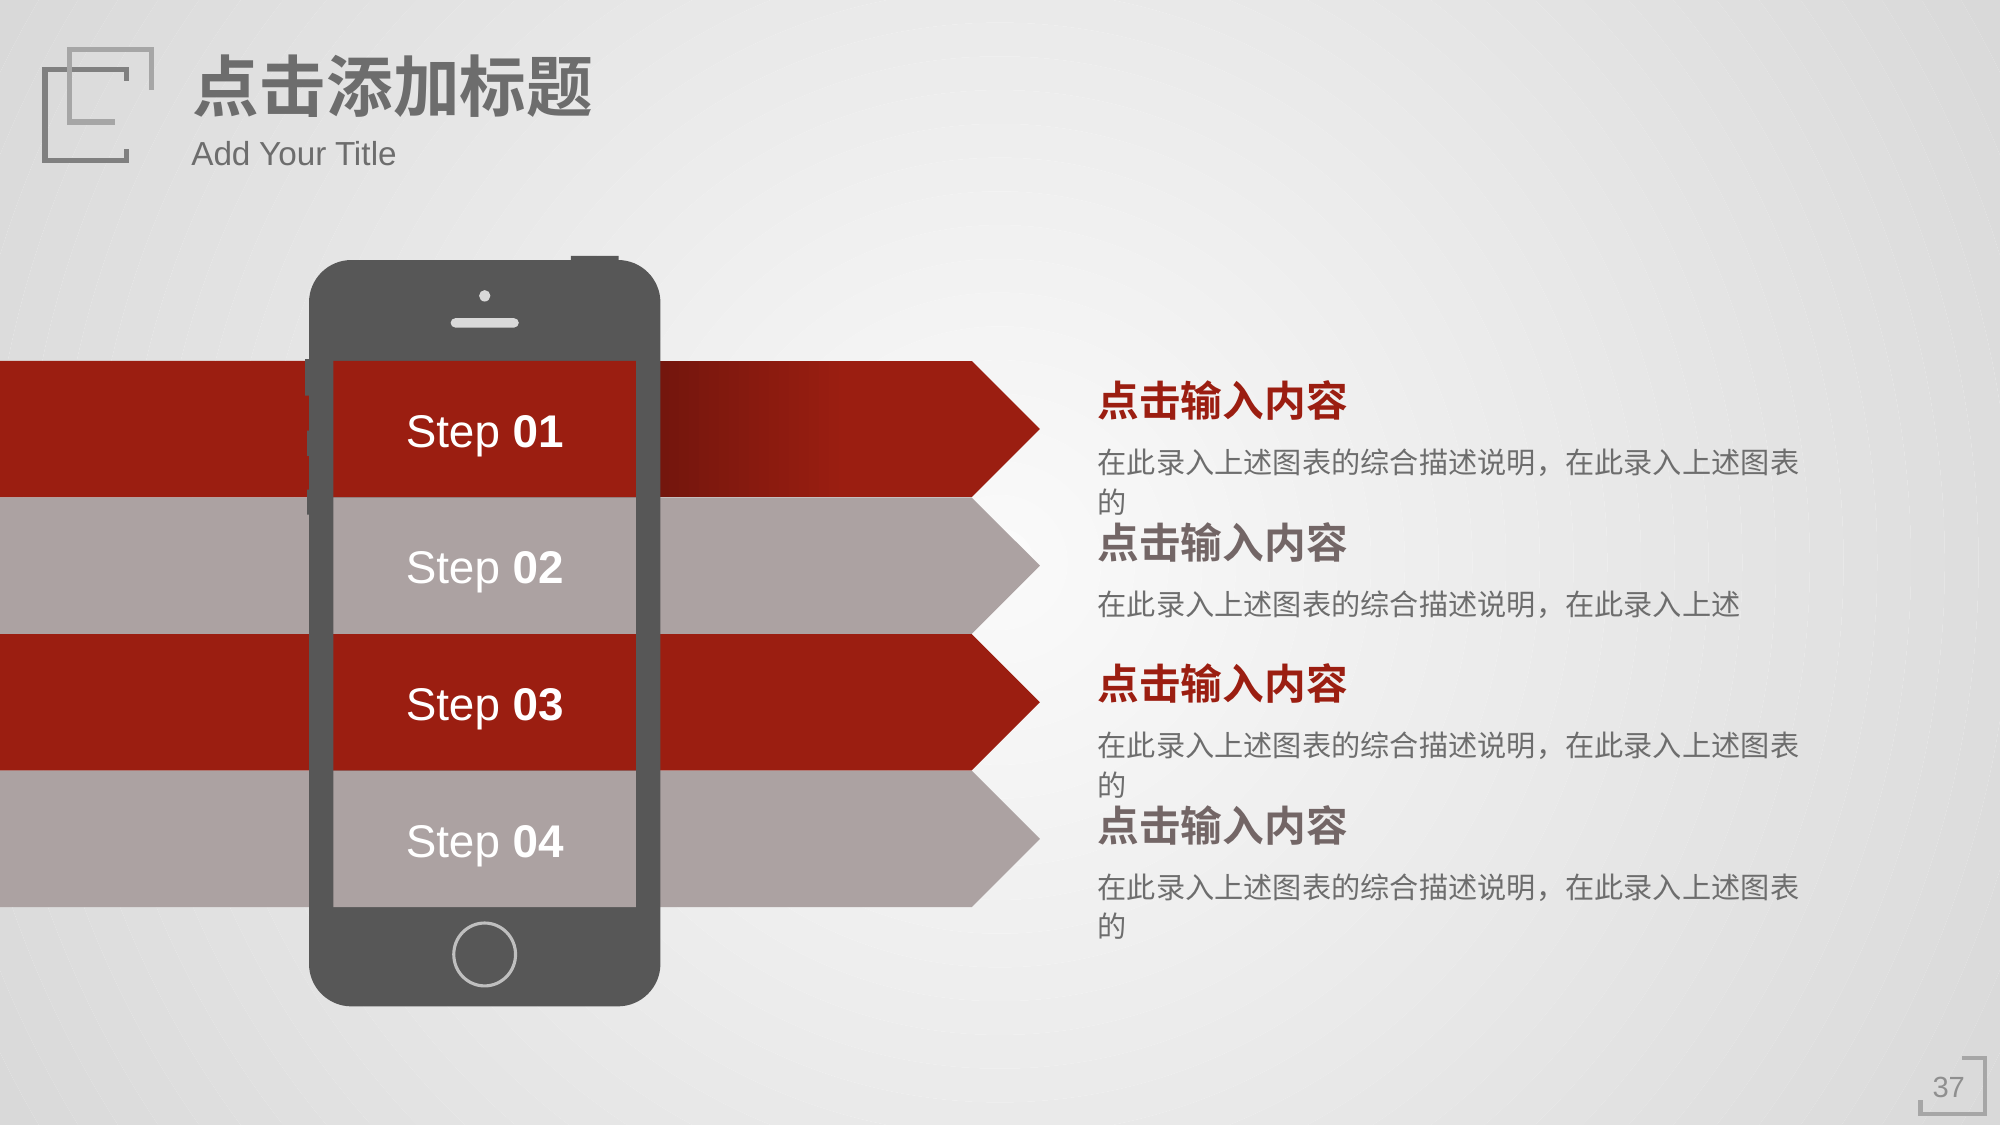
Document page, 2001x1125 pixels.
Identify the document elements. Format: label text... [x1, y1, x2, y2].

text_box 在此录入上述图表的综合描述说明，在此录入上述图表的 [1082, 715, 1842, 810]
text_box 在此录入上述图表的综合描述说明，在此录入上述图表的 [1082, 432, 1842, 528]
text_box 点击添加标题 [177, 36, 609, 132]
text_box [661, 360, 1040, 908]
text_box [0, 360, 305, 908]
text_box 在此录入上述图表的综合描述说明，在此录入上述图表的 [1082, 856, 1842, 952]
text_box 在此录入上述图表的综合描述说明，在此录入上述 [1082, 573, 1842, 629]
text_box 点击输入内容 [1082, 509, 1514, 573]
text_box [305, 255, 661, 1007]
text_box Add Your Title [176, 124, 555, 180]
text_box 点击输入内容 [1082, 650, 1514, 715]
text_box 点击输入内容 [1082, 792, 1514, 856]
text_box 点击输入内容 [1082, 366, 1514, 432]
